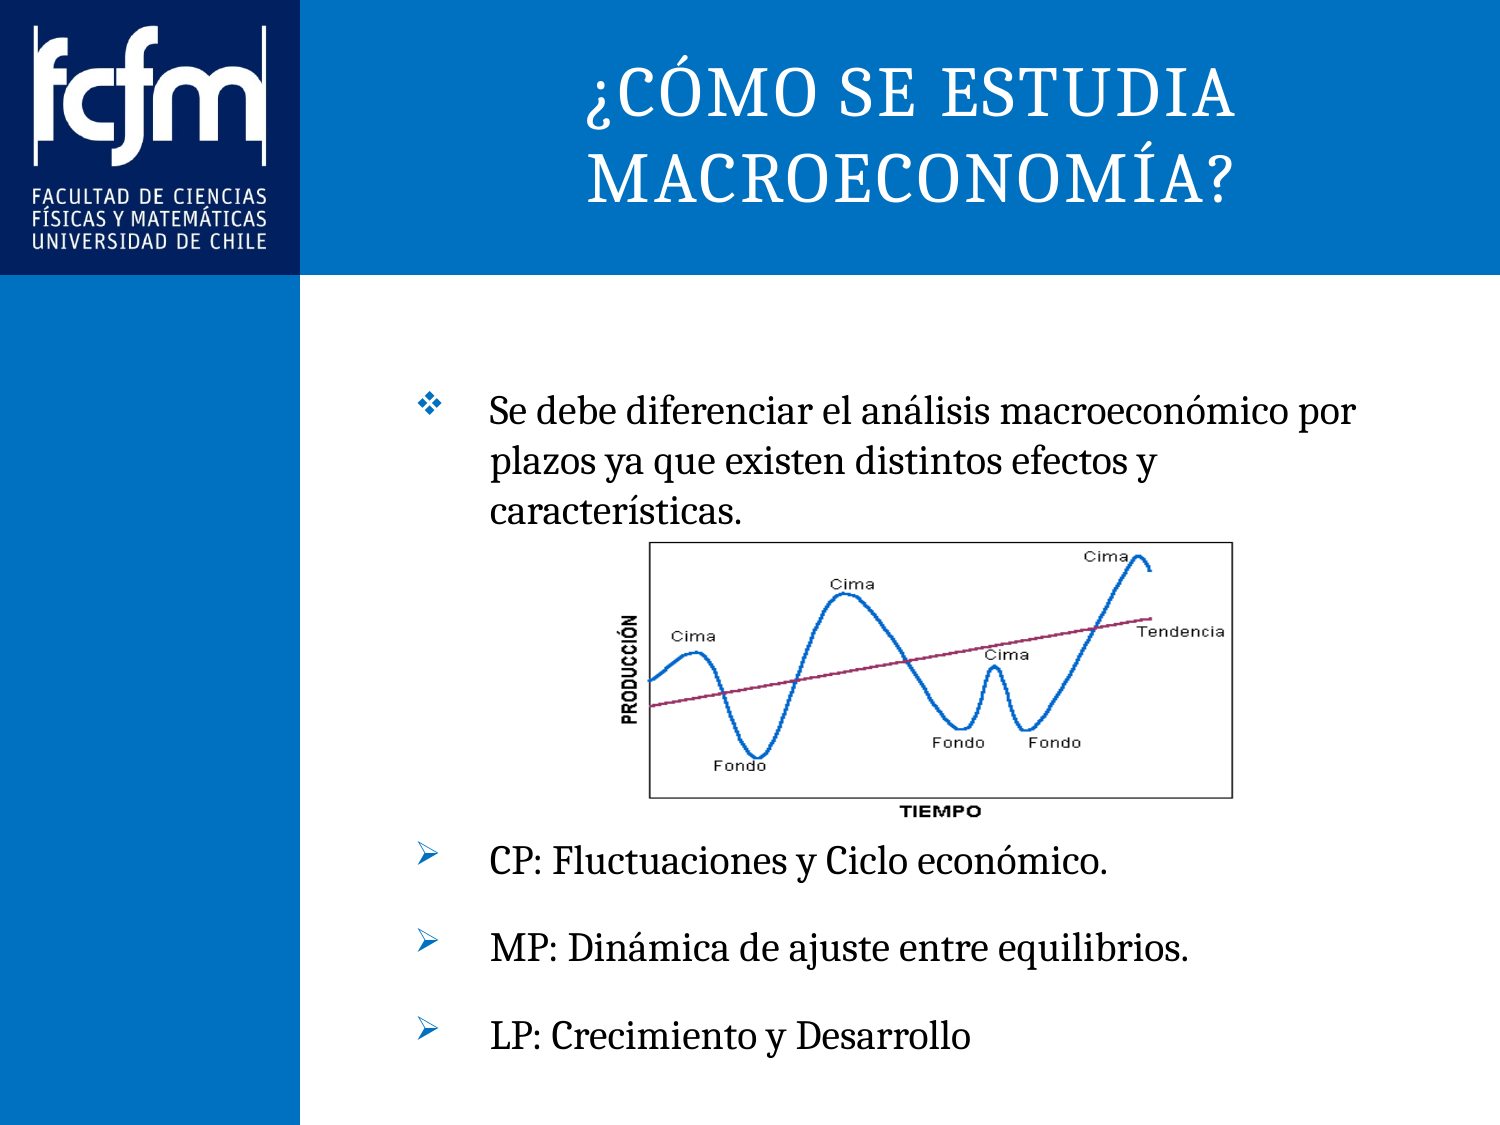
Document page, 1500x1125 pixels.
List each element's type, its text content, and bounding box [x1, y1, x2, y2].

picture [29, 18, 272, 254]
picture [608, 526, 1247, 823]
title ¿CÓMO SE ESTUDIA MACROECONOMÍA? [399, 37, 1425, 225]
text_box Se debe diferenciar el análisis macroeconómico por plazos ya que existen distintos efectos y características. CP: Fluctuaciones y Ciclo económico. MP: Dinámica de ajuste entre equilibrios. LP: Crecimiento y Desarrollo [399, 375, 1425, 1083]
